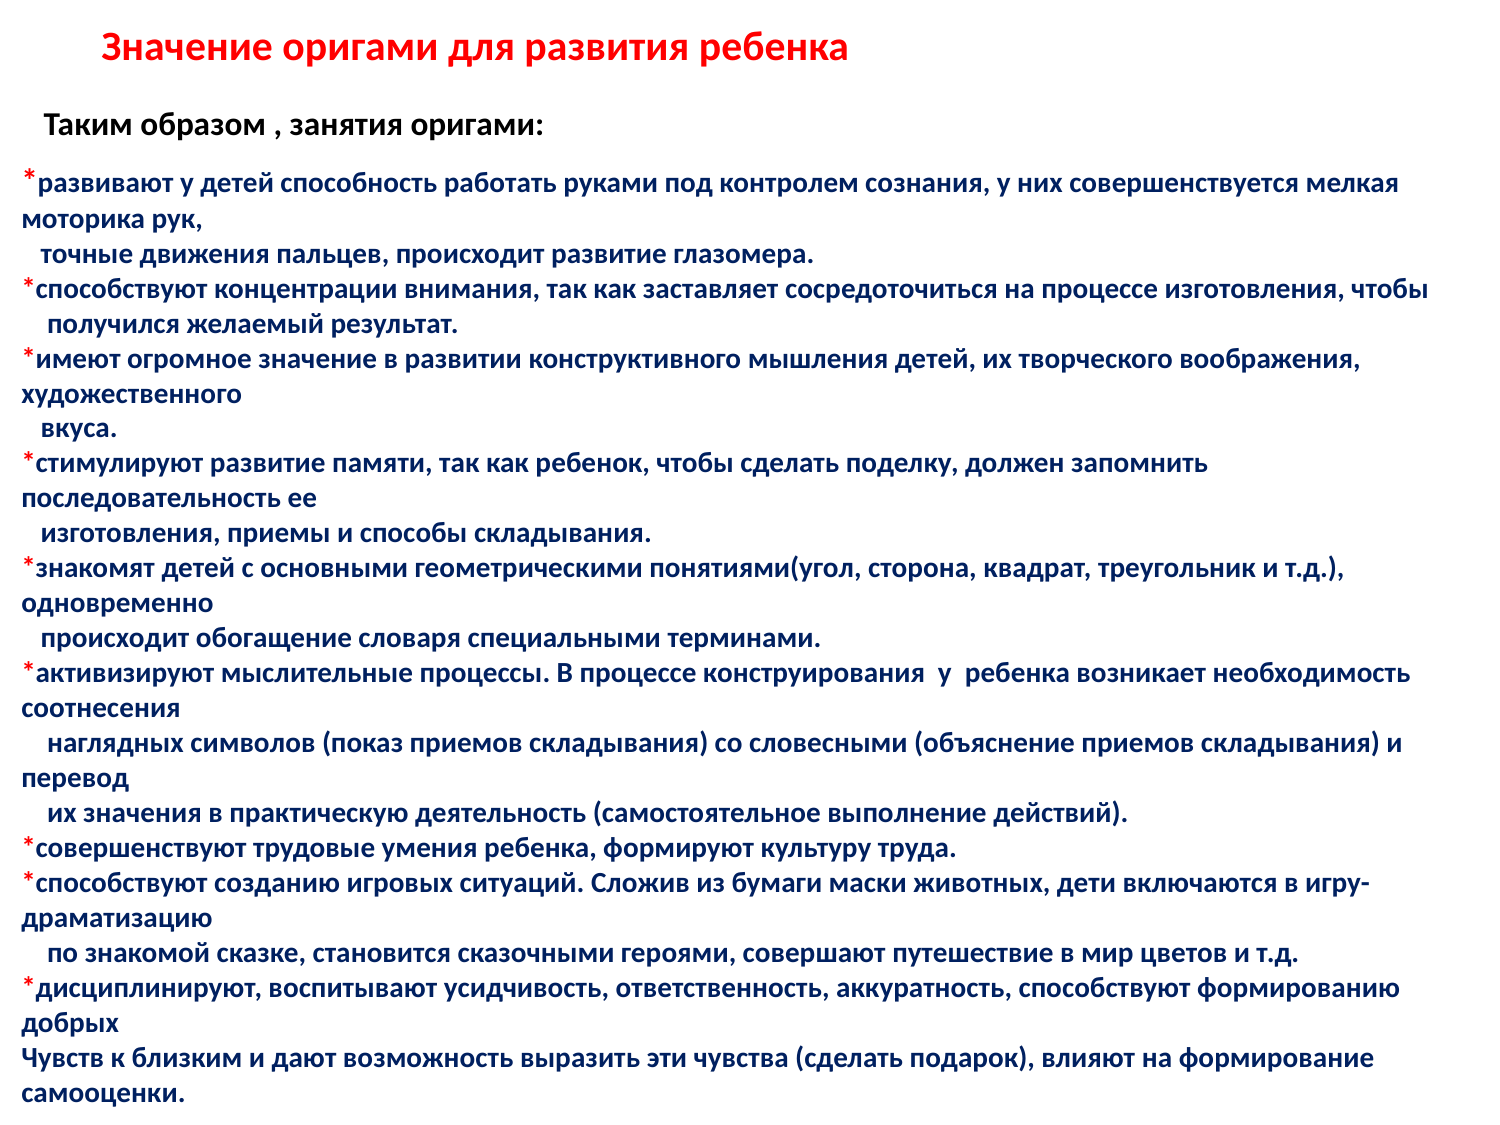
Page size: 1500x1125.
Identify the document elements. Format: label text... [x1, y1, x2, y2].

text_box Значение оригами для развития ребенка [86, 11, 865, 112]
text_box *развивают у детей способность работать руками под контролем сознания, у них совершенствуется мелкая моторика рук, точные движения пальцев, происходит развитие глазомера. *способствуют концентрации внимания, так как заставляет сосредоточиться на процессе изготовления, чтобы получился желаемый результат. *имеют огромное значение в развитии конструктивного мышления детей, их творческого воображения, художественного вкуса. *стимулируют развитие памяти, так как ребенок, чтобы сделать поделку, должен запомнить последовательность ее изготовления, приемы и способы складывания. *знакомят детей с основными геометрическими понятиями(угол, сторона, квадрат, треугольник и т.д.), одновременно происходит обогащение словаря специальными терминами. *активизируют мыслительные процессы. В процессе конструирования у ребенка возникает необходимость соотнесения наглядных символов (показ приемов складывания) со словесными (объяснение приемов складывания) и перевод их значения в практическую деятельность (самостоятельное выполнение действий). *совершенствуют трудовые умения ребенка, формируют культуру труда. *способствуют созданию игровых ситуаций. Сложив из бумаги маски животных, дети включаются в игру-драматизацию по знакомой сказке, становится сказочными героями, совершают путешествие в мир цветов и т.д. *дисциплинируют, воспитывают усидчивость, ответственность, аккуратность, способствуют формированию добрых Чувств к близким и дают возможность выразить эти чувства (сделать подарок), влияют на формирование самооценки. [6, 151, 1455, 1125]
text_box Таким образом , занятия оригами: [28, 94, 561, 150]
